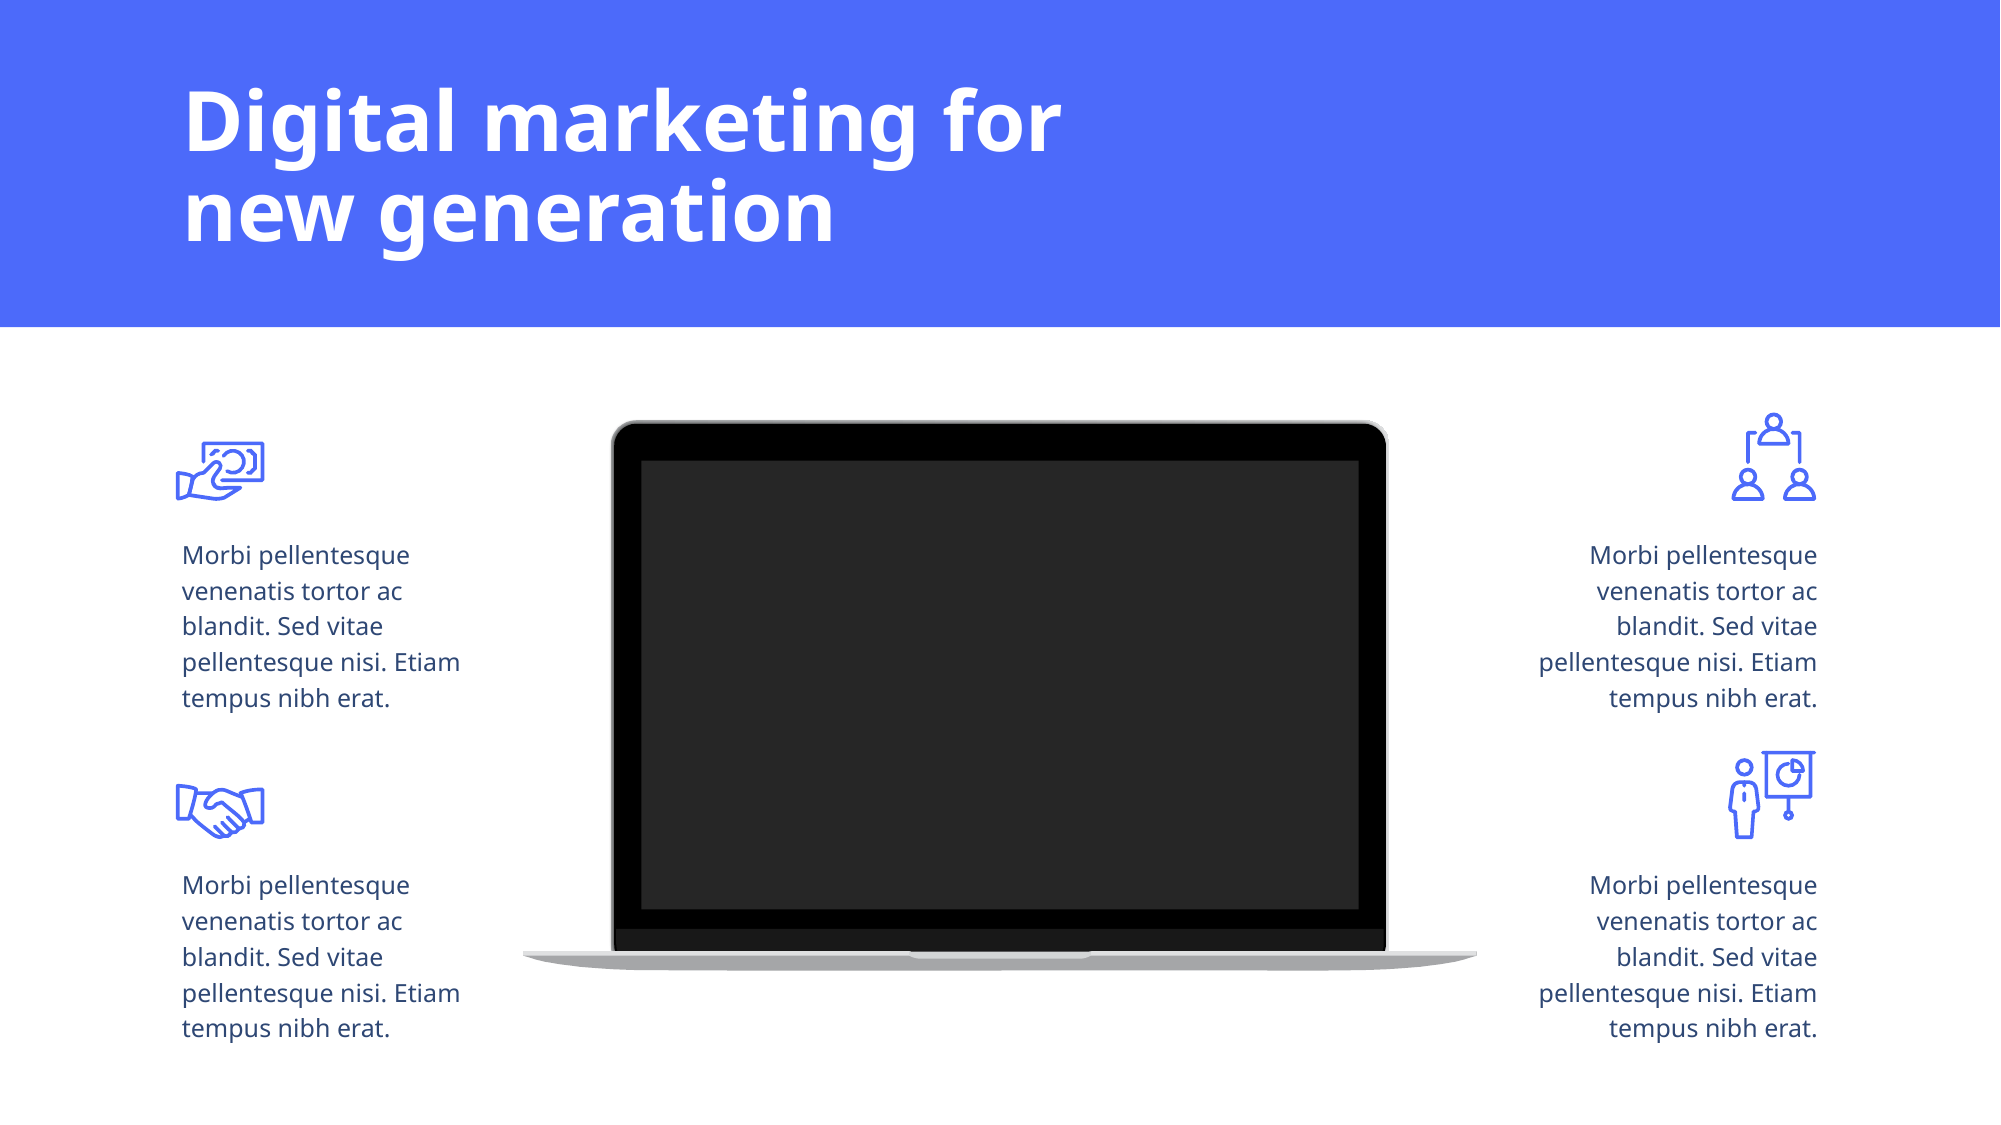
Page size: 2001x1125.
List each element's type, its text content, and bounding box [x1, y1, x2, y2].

picture [641, 460, 1359, 910]
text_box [175, 441, 265, 501]
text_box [523, 420, 1477, 971]
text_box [175, 783, 265, 840]
text_box [0, 0, 2000, 328]
text_box Morbi pellentesque venenatis tortor ac blandit. Sed vitae pellentesque nisi. Etiam tempus nibh erat. [1499, 855, 1833, 1051]
text_box Morbi pellentesque venenatis tortor ac blandit. Sed vitae pellentesque nisi. Etiam tempus nibh erat. [1499, 525, 1833, 721]
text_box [1728, 750, 1817, 840]
text_box Morbi pellentesque venenatis tortor ac blandit. Sed vitae pellentesque nisi. Etiam tempus nibh erat. [167, 525, 500, 721]
text_box Digital marketing for new generation [167, 72, 1086, 267]
text_box Morbi pellentesque venenatis tortor ac blandit. Sed vitae pellentesque nisi. Etiam tempus nibh erat. [167, 855, 500, 1051]
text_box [1731, 412, 1817, 501]
